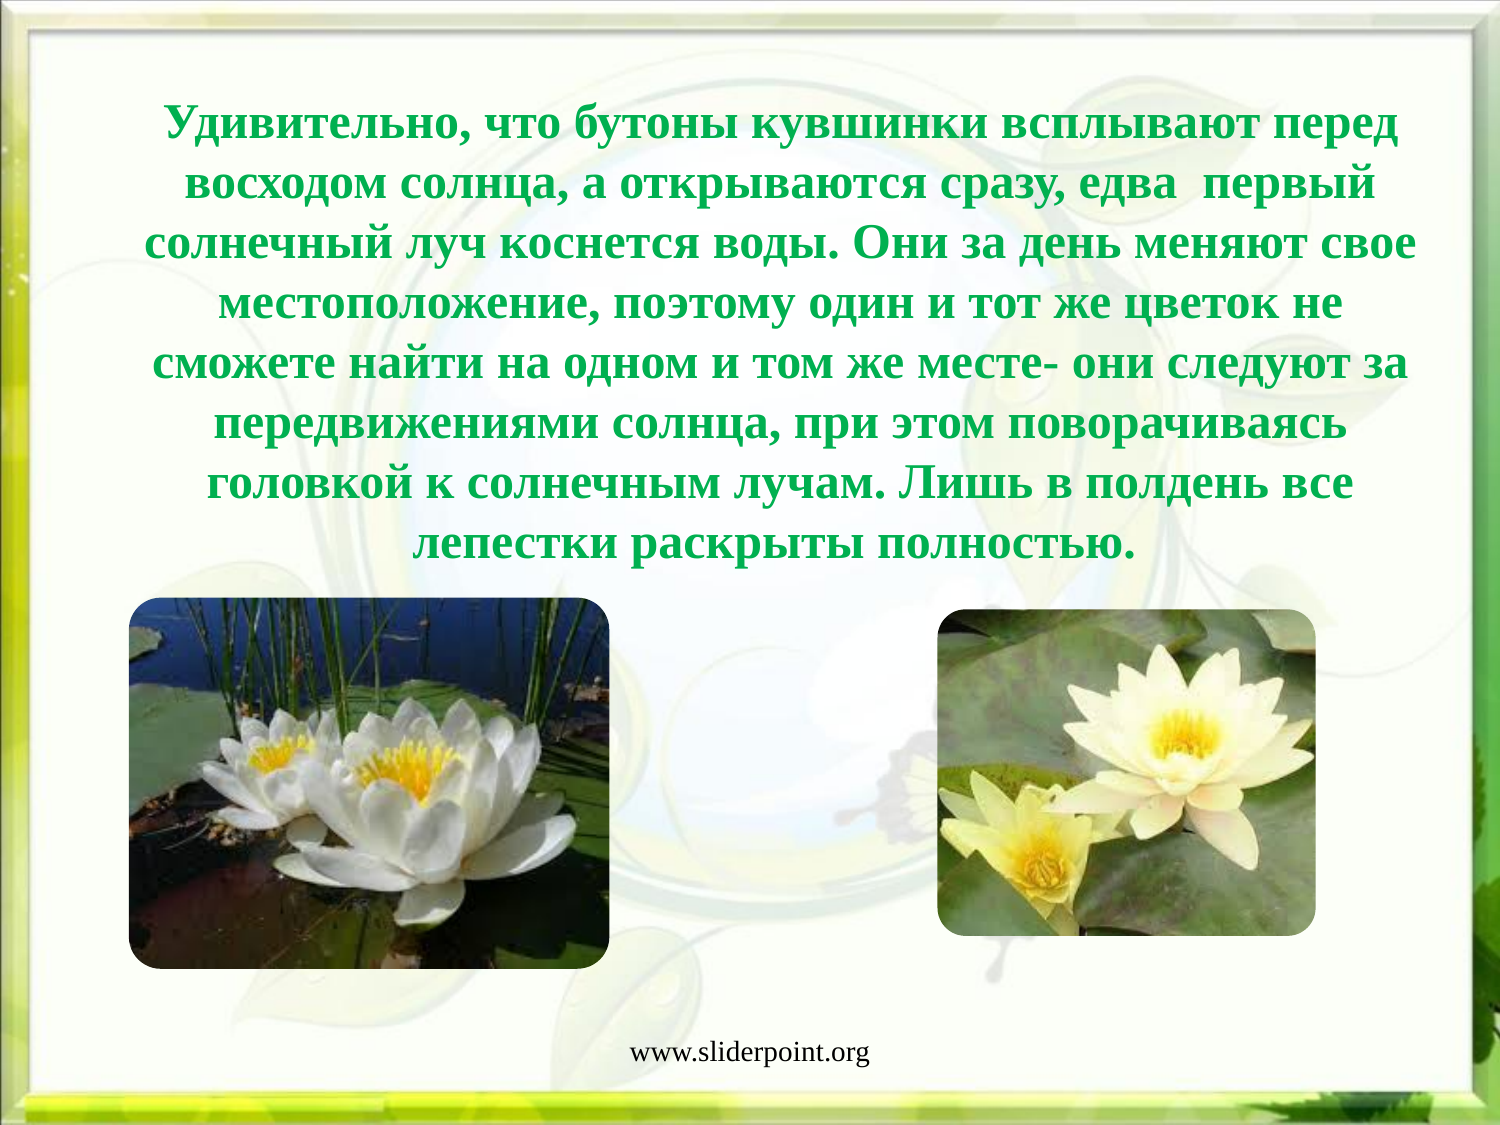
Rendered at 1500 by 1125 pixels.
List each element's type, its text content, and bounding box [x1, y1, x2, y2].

title Удивительно, что бутоны кувшинки всплывают перед восходом солнца, а открываются сразу, едва первый солнечный луч коснется воды. Они за день меняют свое местоположение, поэтому один и тот же цветок не сможете найти на одном и том же месте- они следуют за передвижениями солнца, при этом поворачиваясь головкой к солнечным лучам. Лишь в полдень все лепестки раскрыты полностью. [105, 234, 1456, 423]
picture [0, 0, 1500, 1125]
footer www.sliderpoint.org [512, 1024, 988, 1103]
